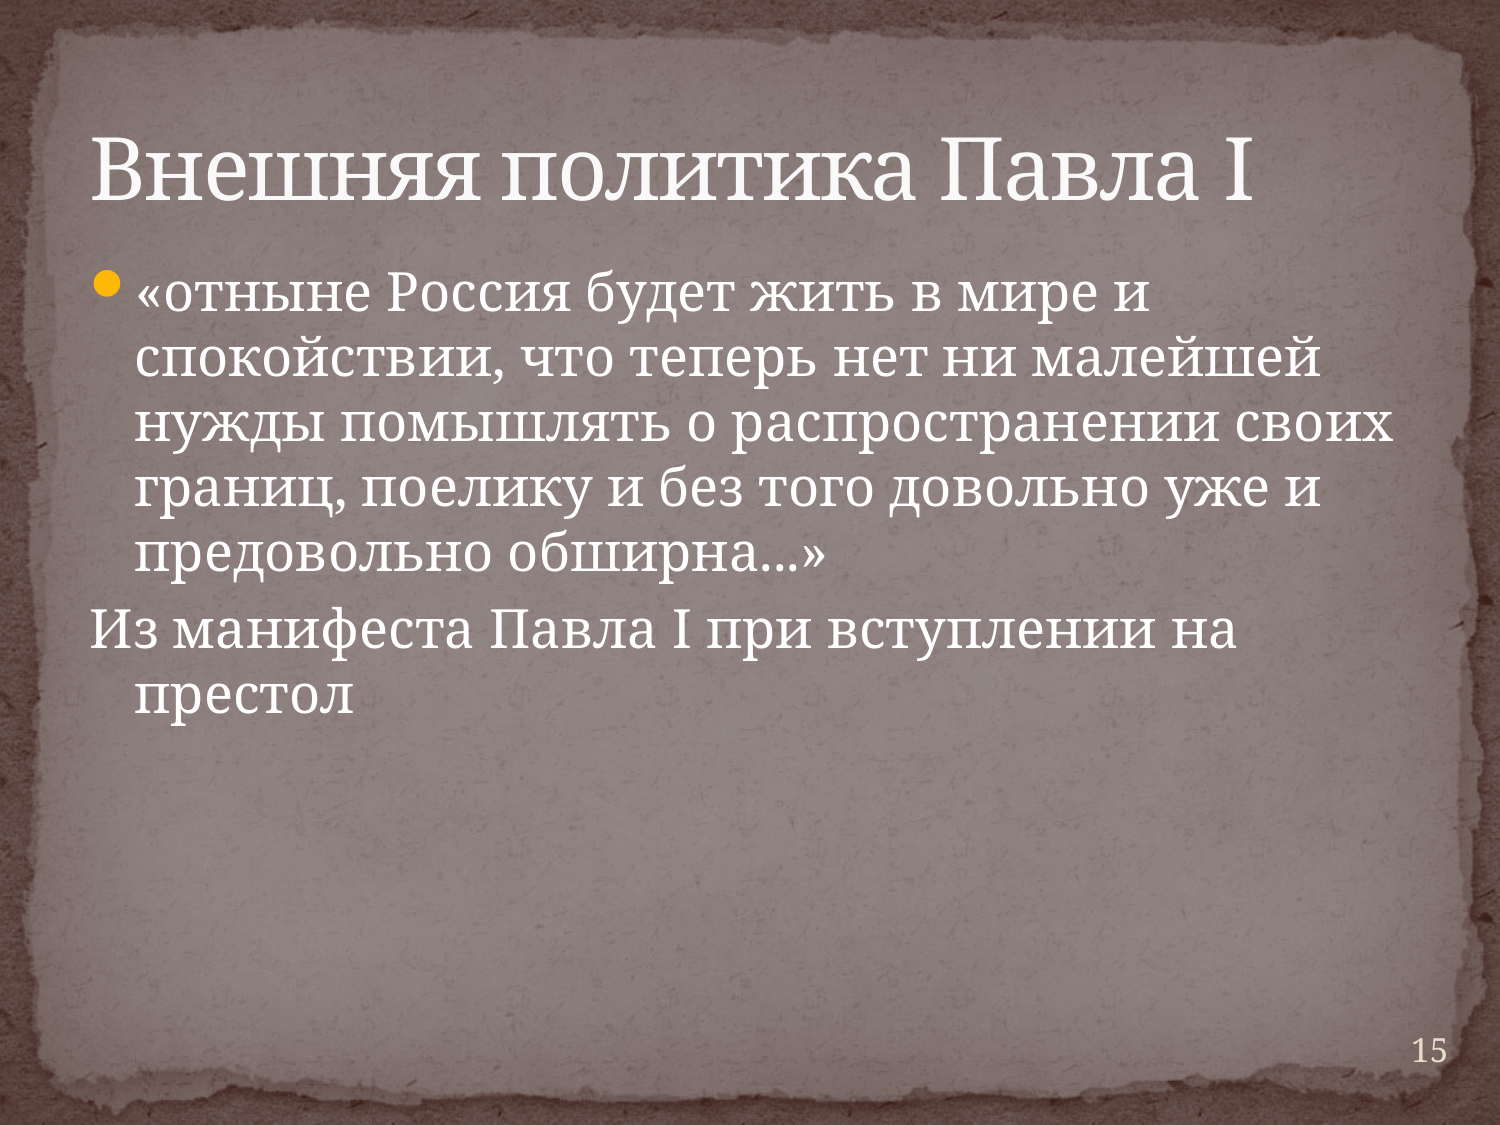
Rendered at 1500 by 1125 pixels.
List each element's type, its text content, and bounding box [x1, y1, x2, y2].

list «отныне Россия будет жить в мире и спокойствии, что теперь нет ни малейшей нужды помышлять о распространении своих границ, поелику и без того довольно уже и предовольно обширна...» Из манифеста Павла I при вступлении на престол [75, 249, 1425, 1000]
slide_number 15 [1379, 1014, 1480, 1089]
title Внешняя политика Павла I [74, 24, 1425, 225]
